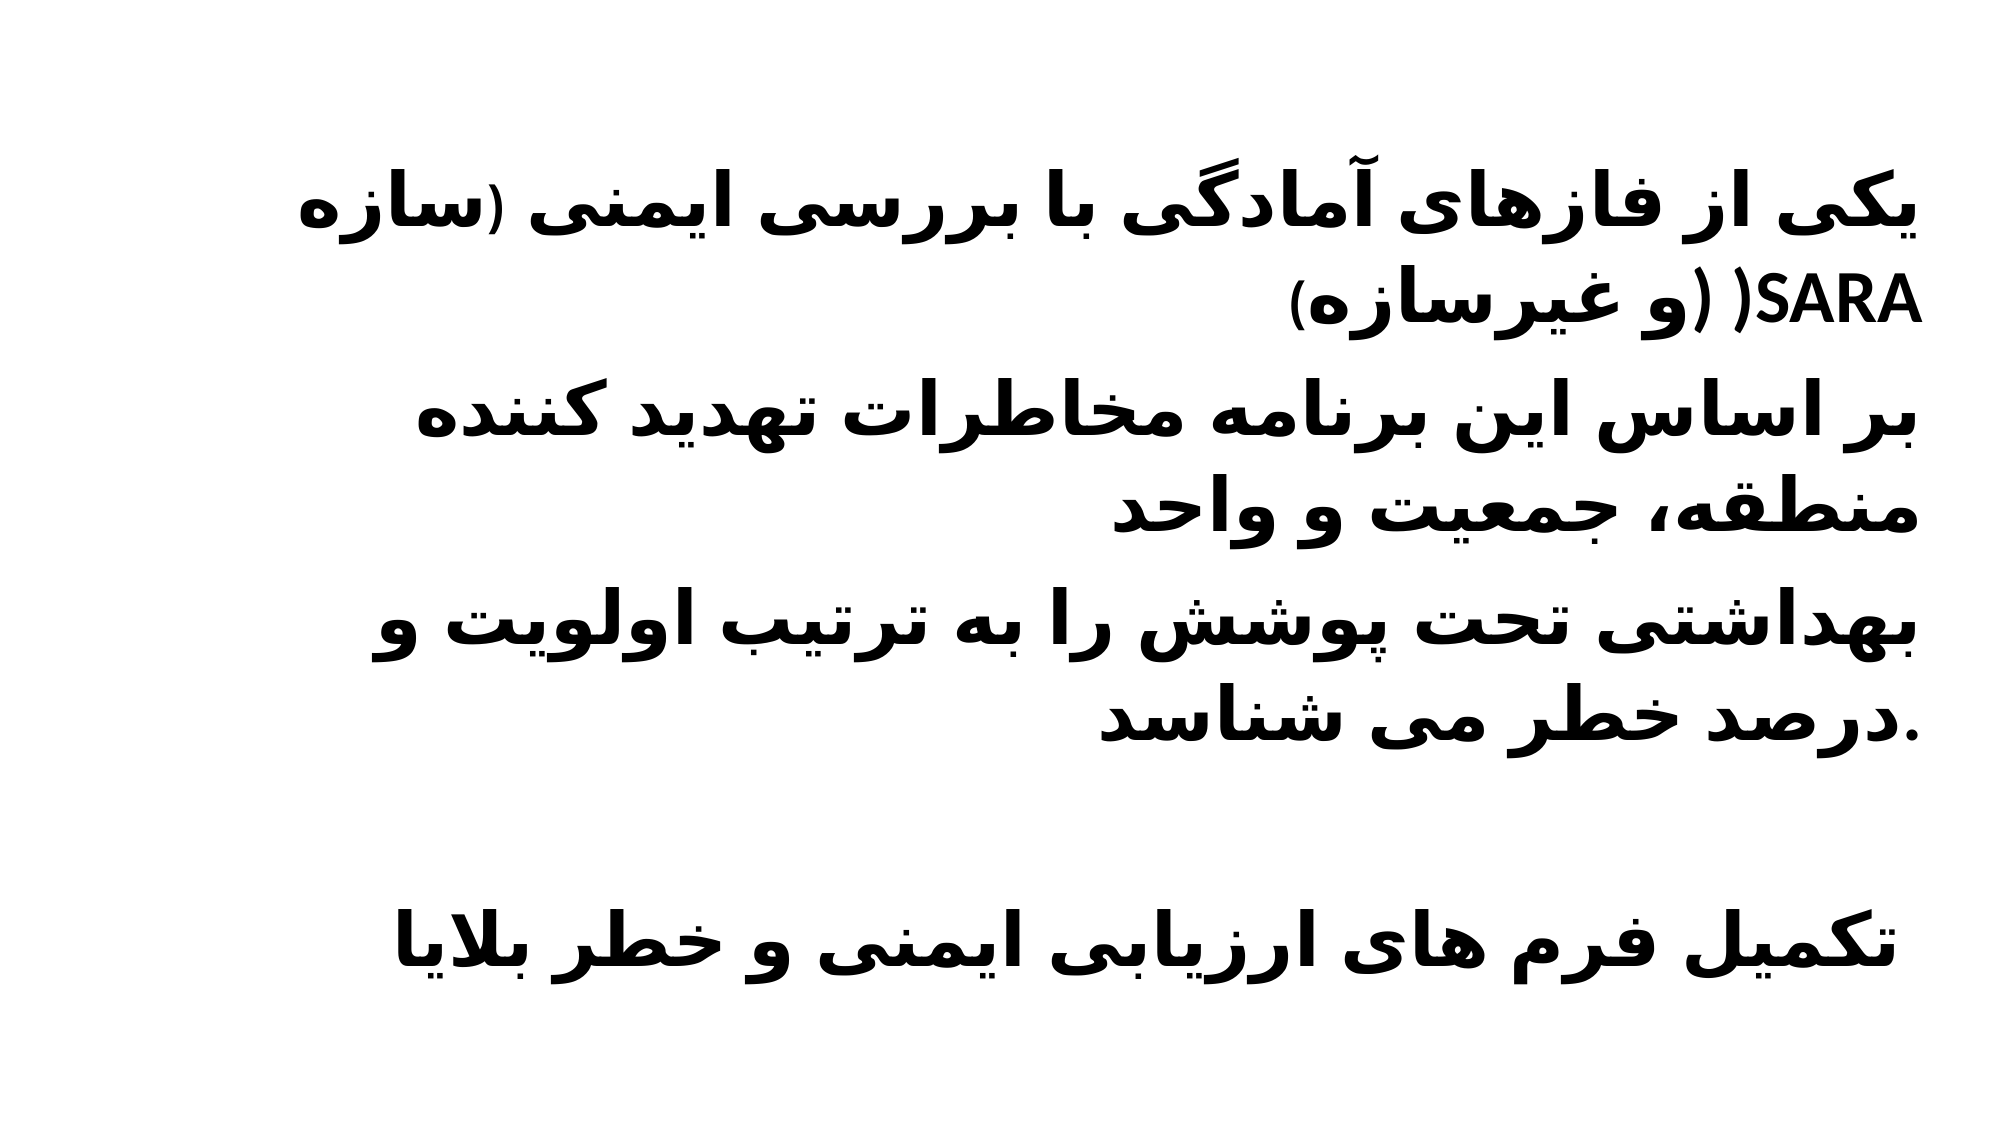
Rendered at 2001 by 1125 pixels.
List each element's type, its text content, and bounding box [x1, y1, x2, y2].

text_box یکی از فازهای آمادگی با بررسی ایمنی (سازه و غیرسازه)) )SARA بر اساس این برنامه مخاطرات تهدید کننده منطقه، جمعیت و واحد بهداشتی تحت پوشش را به ترتیب اولویت و درصد خطر می شناسد. تکمیل فرم های ارزیابی ایمنی و خطر بلایا [235, 137, 1938, 990]
